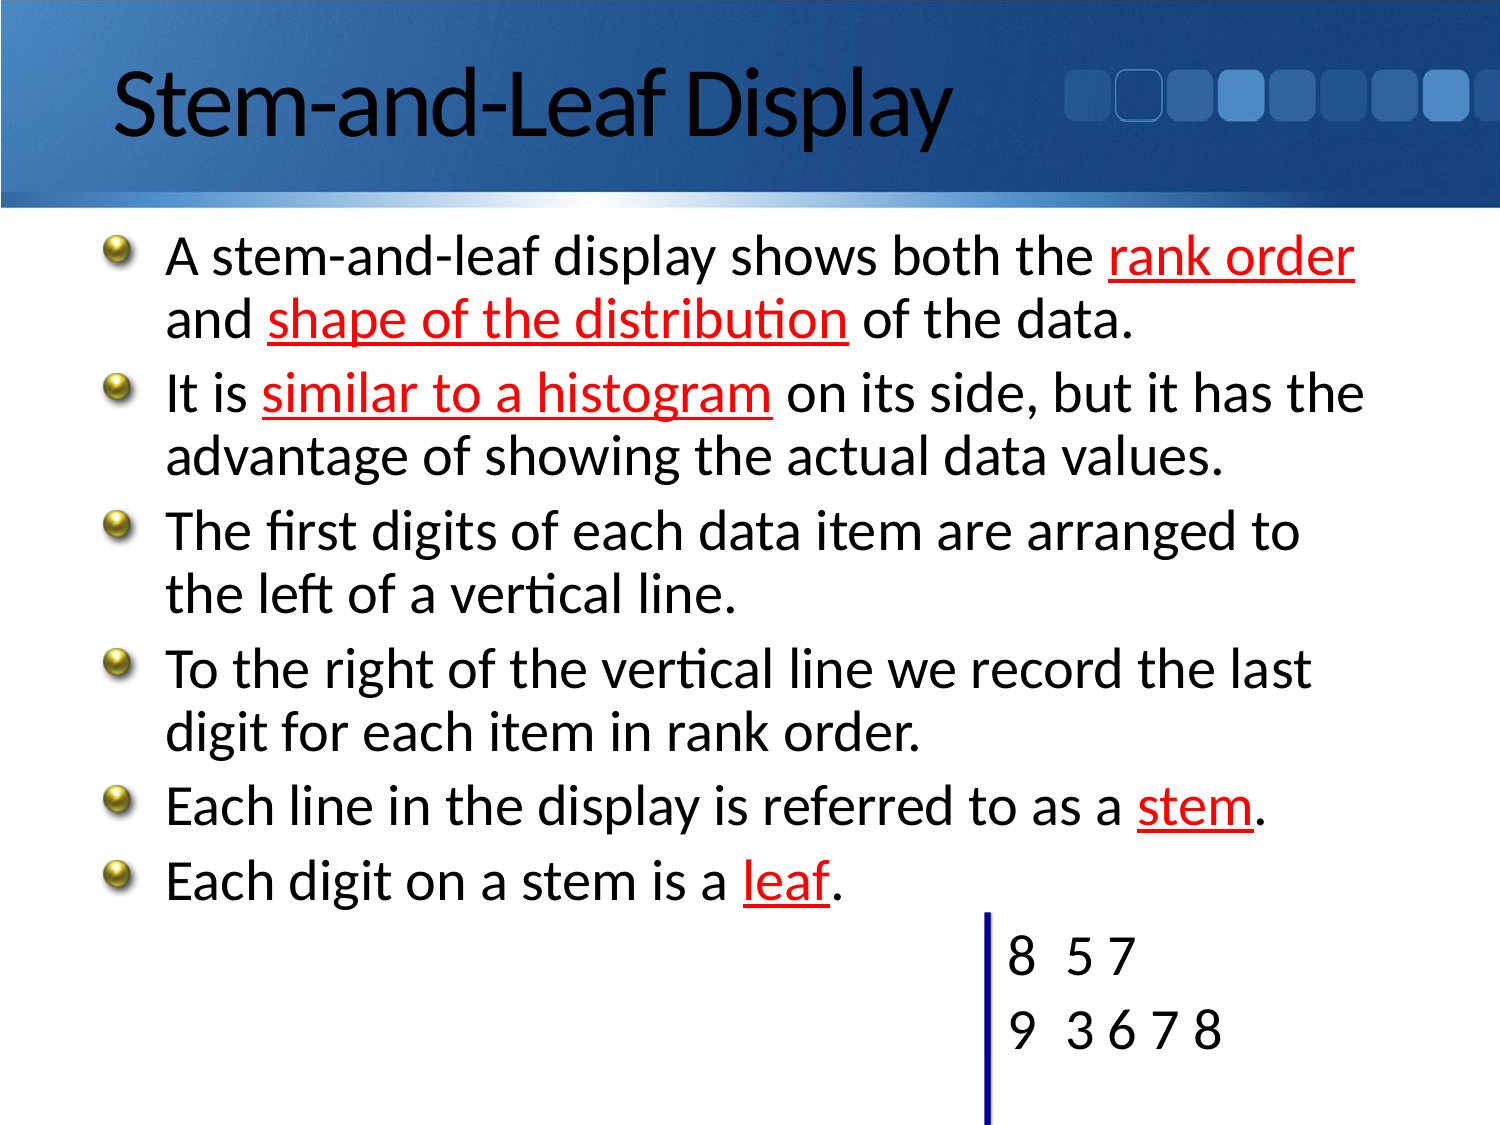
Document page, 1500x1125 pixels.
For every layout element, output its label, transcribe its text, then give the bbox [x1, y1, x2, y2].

picture [0, 0, 1500, 1125]
title Stem-and-Leaf Display [112, 50, 1388, 146]
list A stem-and-leaf display shows both the rank order and shape of the distribution of the data. It is similar to a histogram on its side, but it has the advantage of showing the actual data values. The first digits of each data item are arranged to the left of a vertical line. To the right of the vertical line we record the last digit for each item in rank order. Each line in the display is referred to as a stem. Each digit on a stem is a leaf. 8 5 7 9 3 6 7 8 [99, 224, 1375, 1088]
